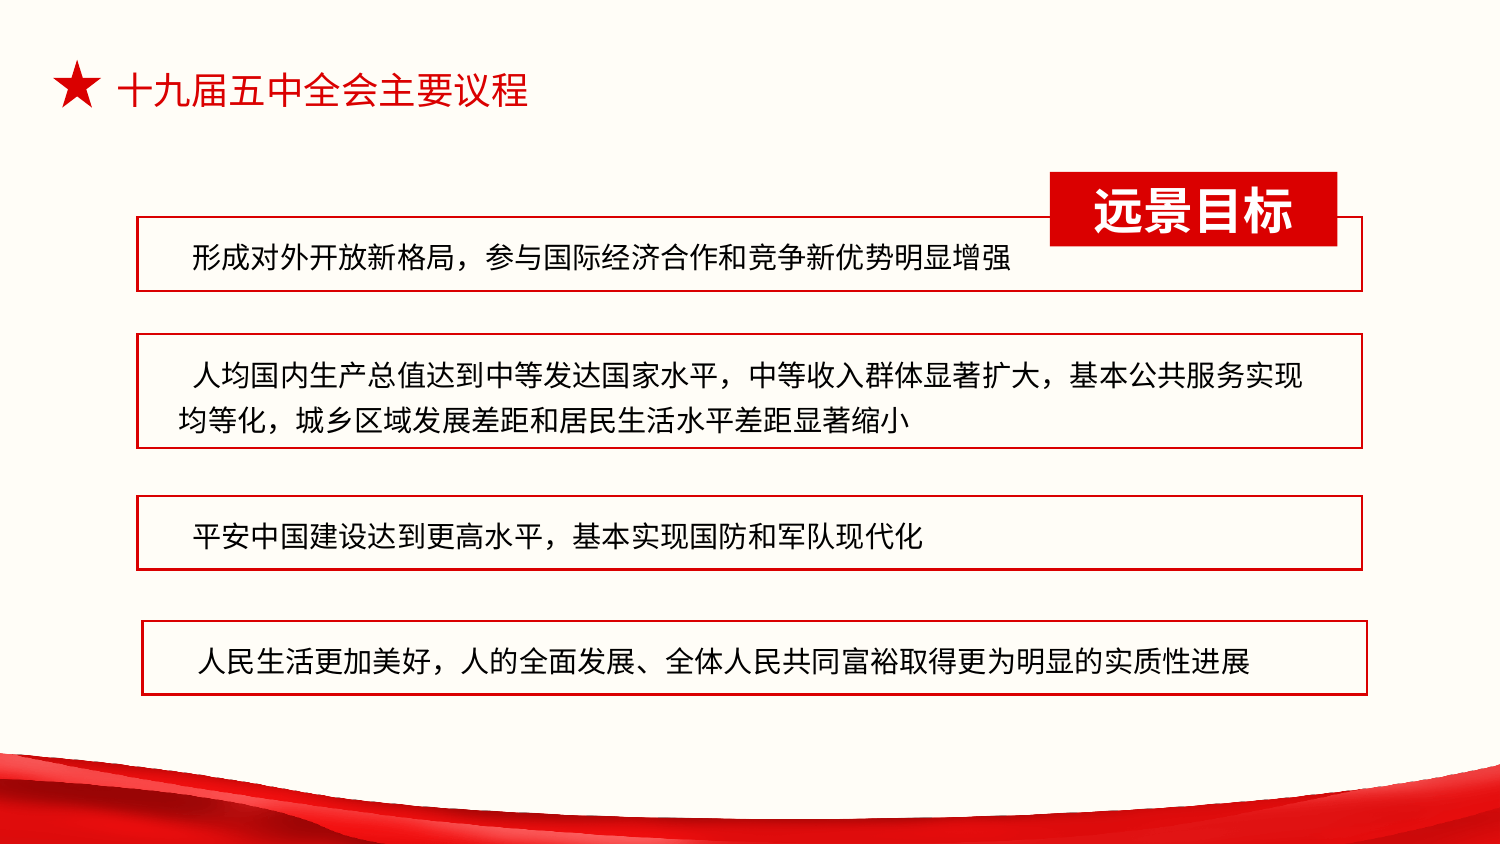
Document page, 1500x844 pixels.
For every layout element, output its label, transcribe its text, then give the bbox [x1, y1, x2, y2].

picture [0, 746, 1500, 844]
text_box [136, 333, 1363, 449]
text_box [136, 216, 1363, 292]
text_box [141, 620, 1368, 696]
text_box 远景目标 [1049, 171, 1338, 247]
text_box [136, 495, 1363, 571]
